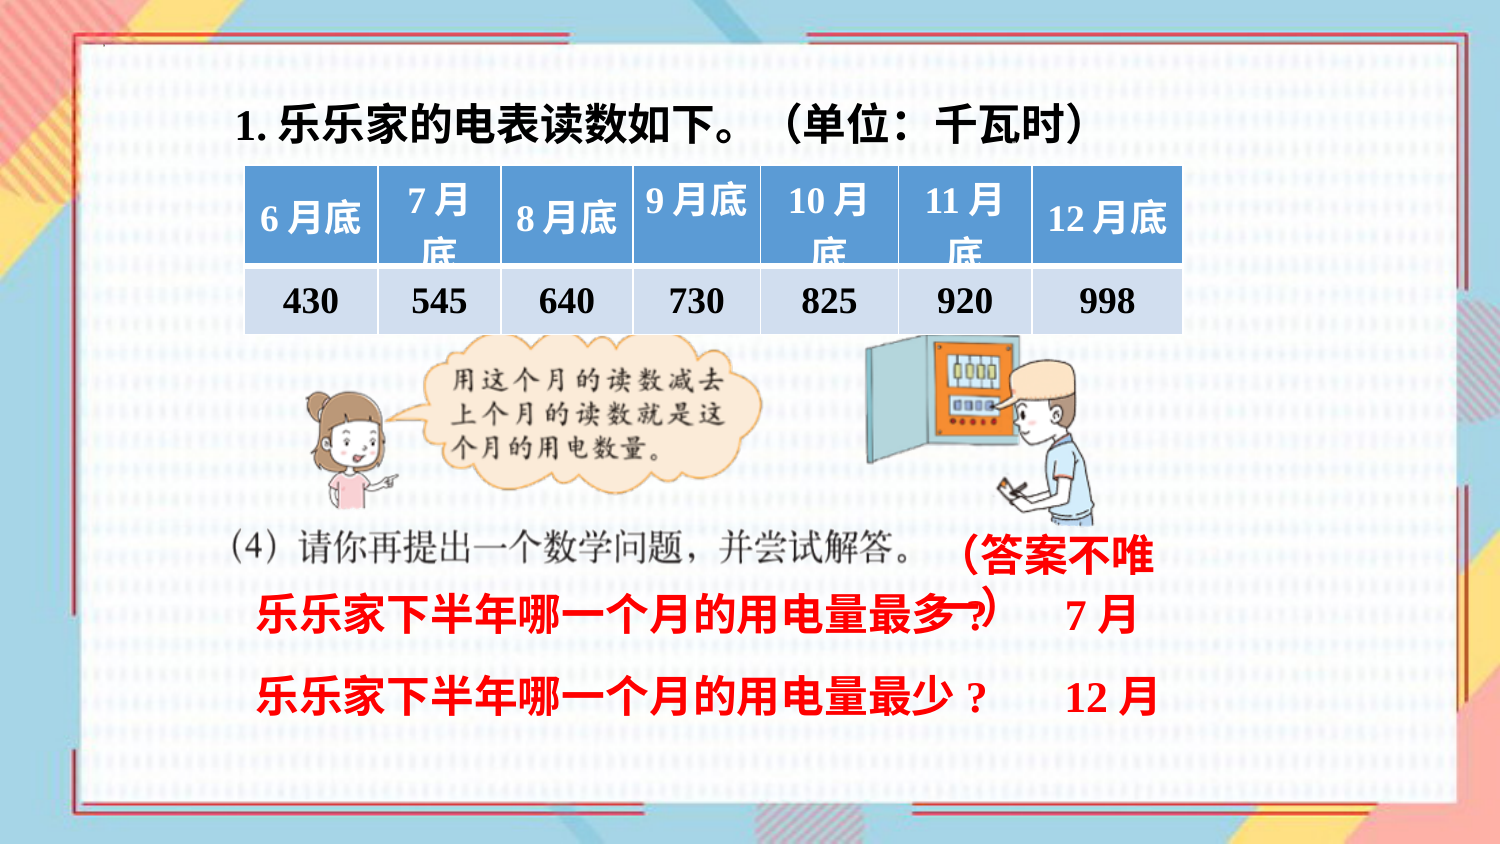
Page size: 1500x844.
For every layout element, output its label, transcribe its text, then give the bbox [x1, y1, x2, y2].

text_box 网 [1000, 138, 1028, 149]
picture [0, 0, 1500, 844]
table_header 6月底 [245, 166, 377, 263]
table_cell 545 [379, 269, 500, 328]
table_cell 430 [245, 269, 377, 334]
text_box 7月 [1053, 639, 1213, 645]
table_cell 730 [634, 269, 760, 328]
table_header 7月底 [379, 166, 500, 263]
text_box （答案不唯一） [925, 522, 1236, 639]
text_box 乐乐家下半年哪一个月的用电量最多? [244, 580, 1053, 645]
table_cell 825 [761, 269, 898, 328]
table_header 11月底 [899, 166, 1031, 263]
table_header 8月底 [502, 166, 632, 263]
table_header 9月底 [634, 166, 760, 263]
text_box 12月 [1053, 663, 1213, 728]
table_cell 920 [899, 269, 1031, 328]
table_cell 640 [502, 269, 632, 328]
text_box 1.乐乐家的电表读数如下。（单位：千瓦时） [223, 90, 1201, 155]
table_header 10月底 [761, 166, 898, 263]
table_header 12月底 [1033, 166, 1182, 263]
table_cell 998 [1033, 269, 1182, 334]
text_box 乐乐家下半年哪一个月的用电量最少? [244, 663, 1053, 728]
